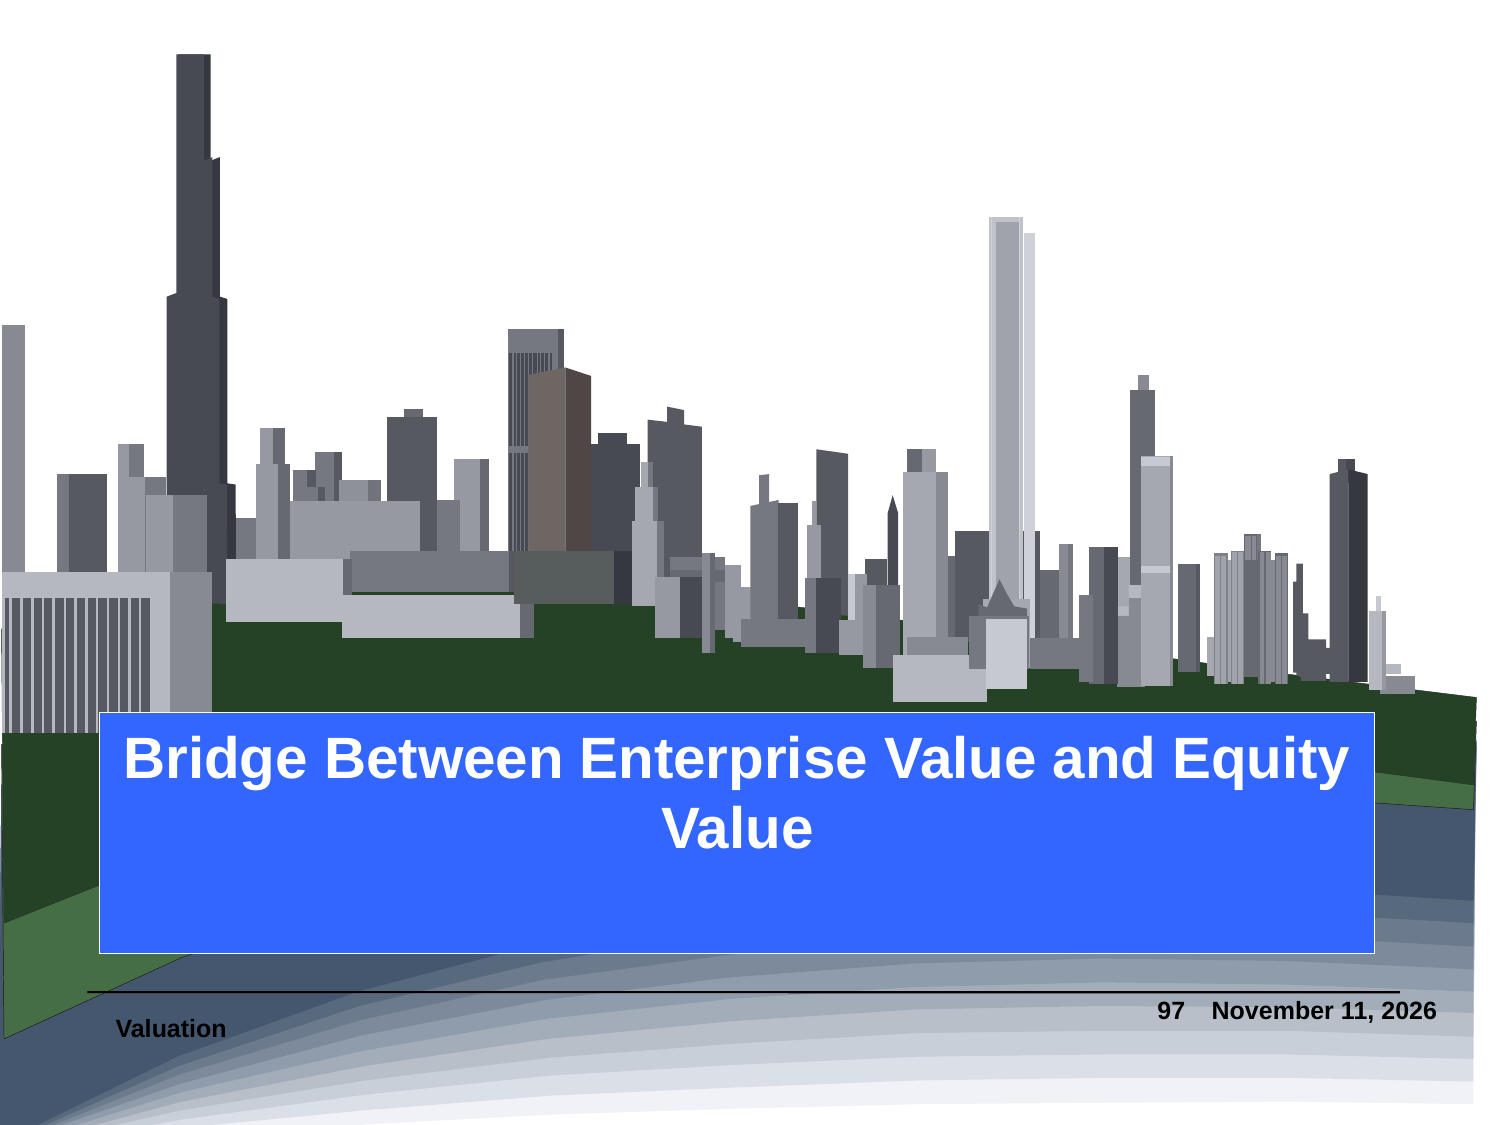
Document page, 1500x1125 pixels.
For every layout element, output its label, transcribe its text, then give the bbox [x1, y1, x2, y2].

title Bridge Between Enterprise Value and Equity Value [99, 712, 1375, 954]
